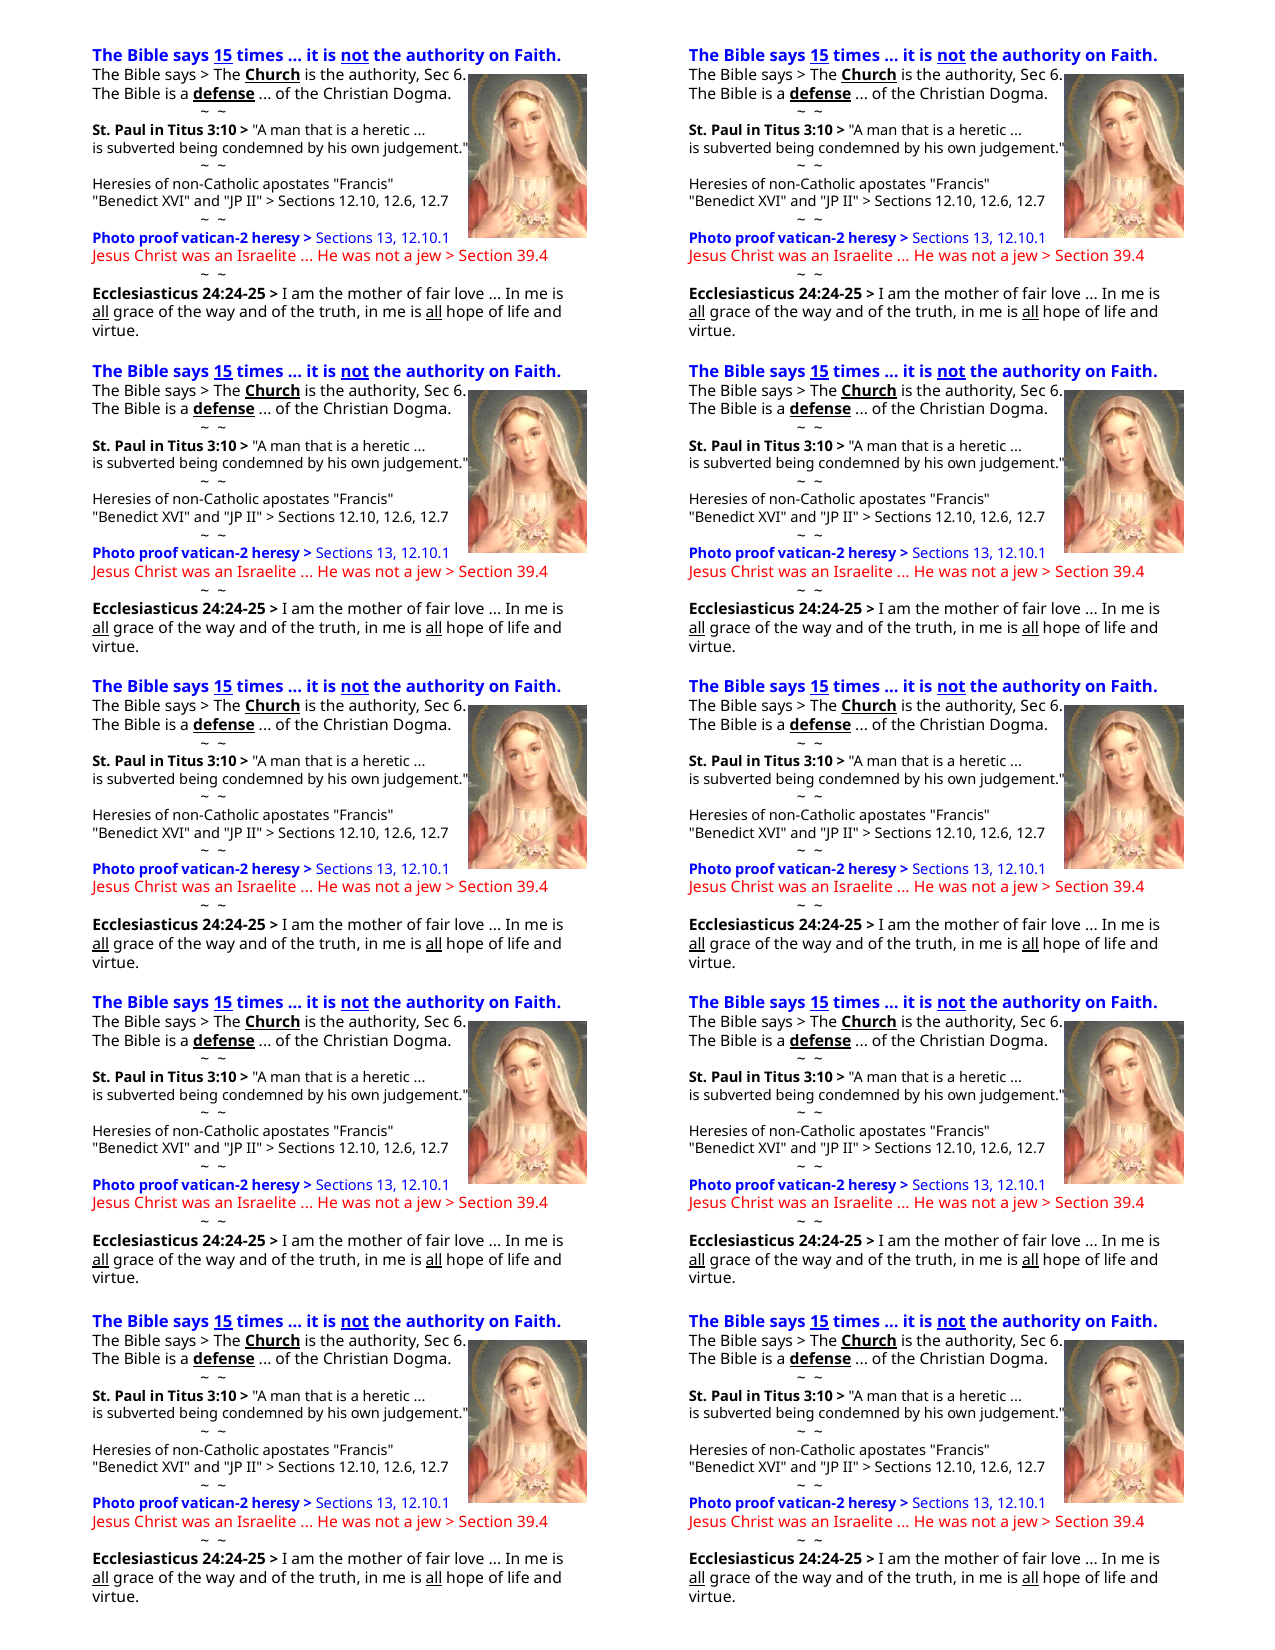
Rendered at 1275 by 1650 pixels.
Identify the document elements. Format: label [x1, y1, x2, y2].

text_box [77, 668, 608, 968]
text_box [673, 1303, 1204, 1603]
text_box [77, 352, 608, 653]
text_box [673, 37, 1204, 337]
text_box [673, 668, 1204, 968]
text_box [77, 984, 608, 1284]
text_box [673, 984, 1204, 1284]
text_box [77, 1303, 608, 1603]
text_box [77, 37, 608, 337]
text_box [673, 352, 1204, 653]
